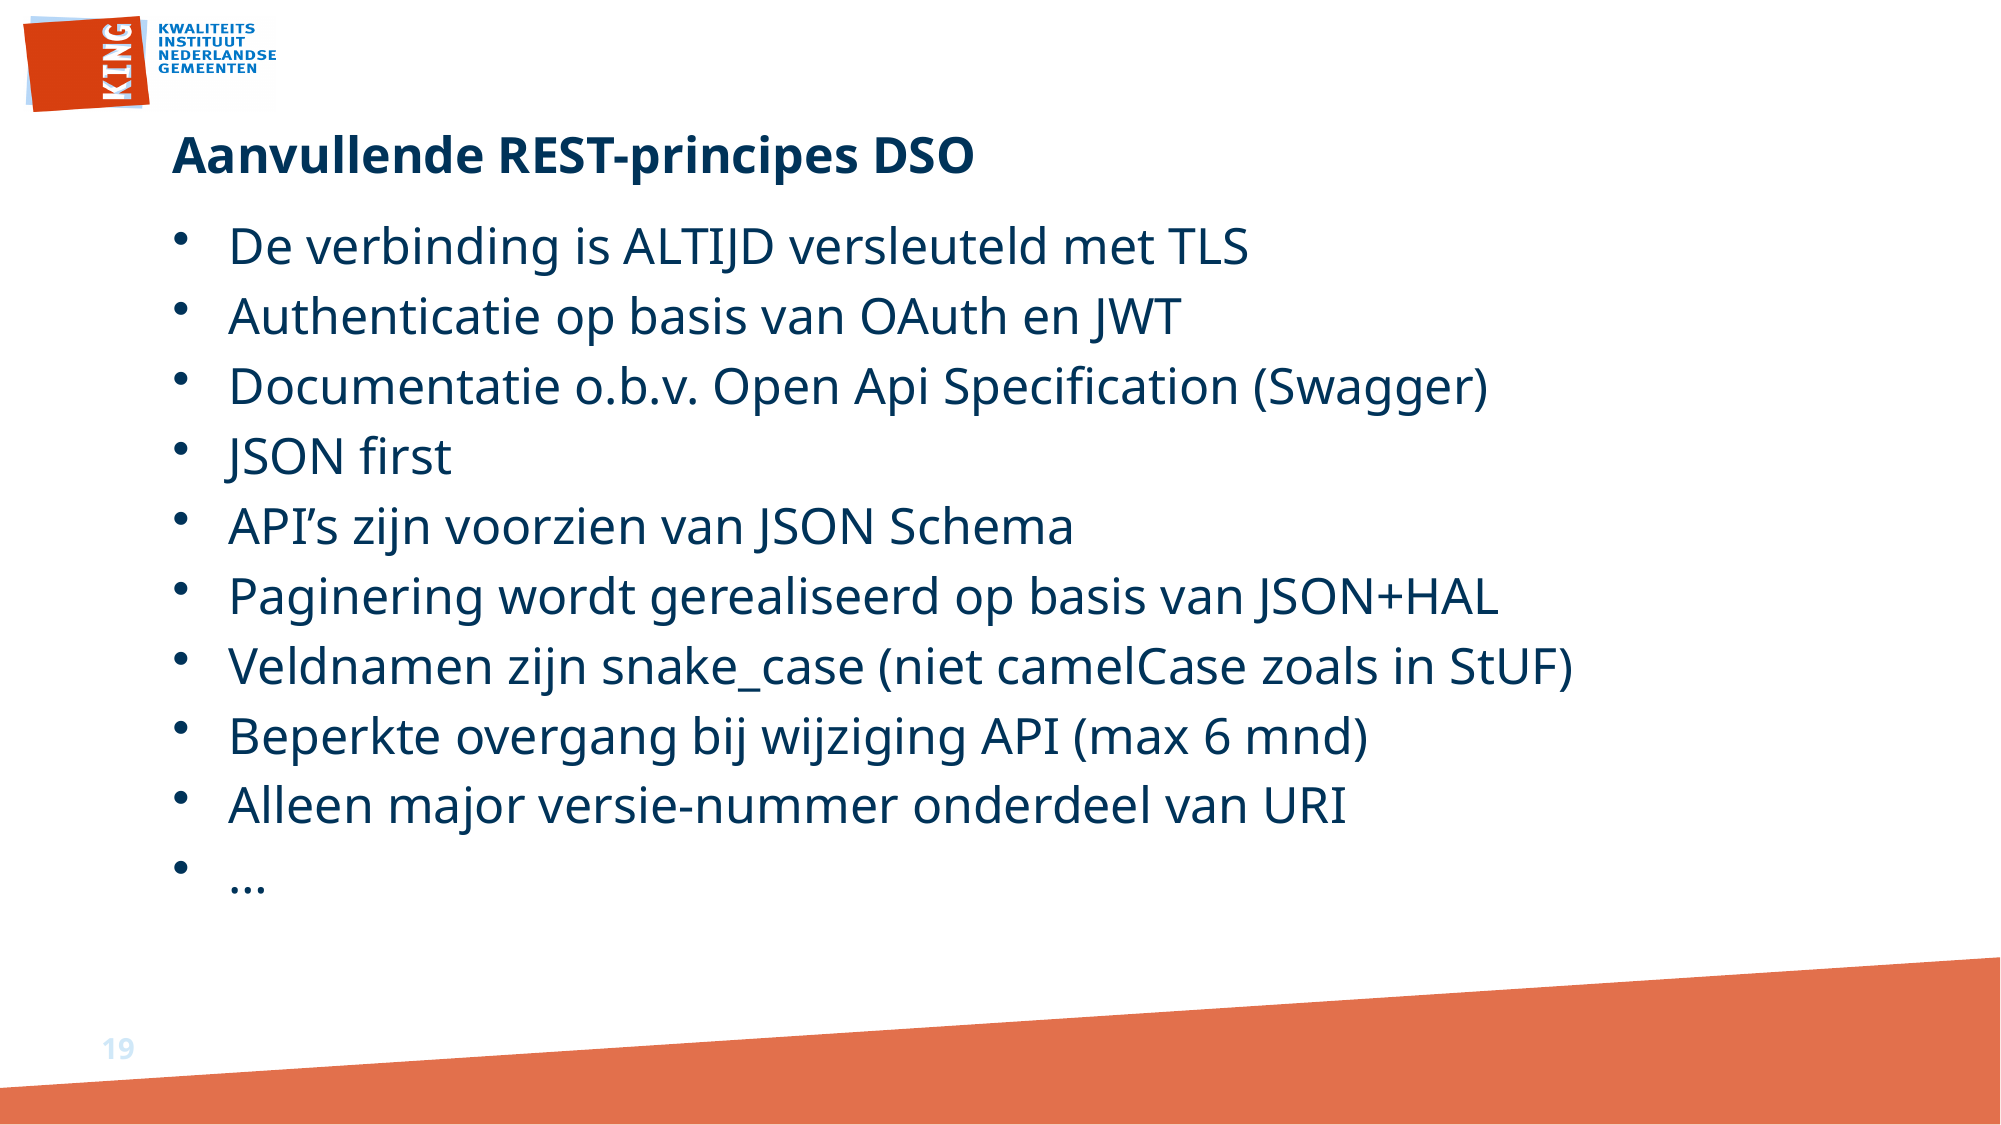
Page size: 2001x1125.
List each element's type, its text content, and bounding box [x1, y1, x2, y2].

title Aanvullende REST-principes DSO [157, 88, 1843, 206]
slide_number 19 [86, 1023, 229, 1071]
picture [23, 16, 276, 112]
list De verbinding is ALTIJD versleuteld met TLS Authenticatie op basis van OAuth en JWT Documentatie o.b.v. Open Api Specification (Swagger) JSON first API’s zijn voorzien van JSON Schema Paginering wordt gerealiseerd op basis van JSON+HAL Veldnamen zijn snake_case (niet camelCase zoals in StUF) Beperkte overgang bij wijziging API (max 6 mnd) Alleen major versie-nummer onderdeel van URI … [157, 206, 1843, 963]
